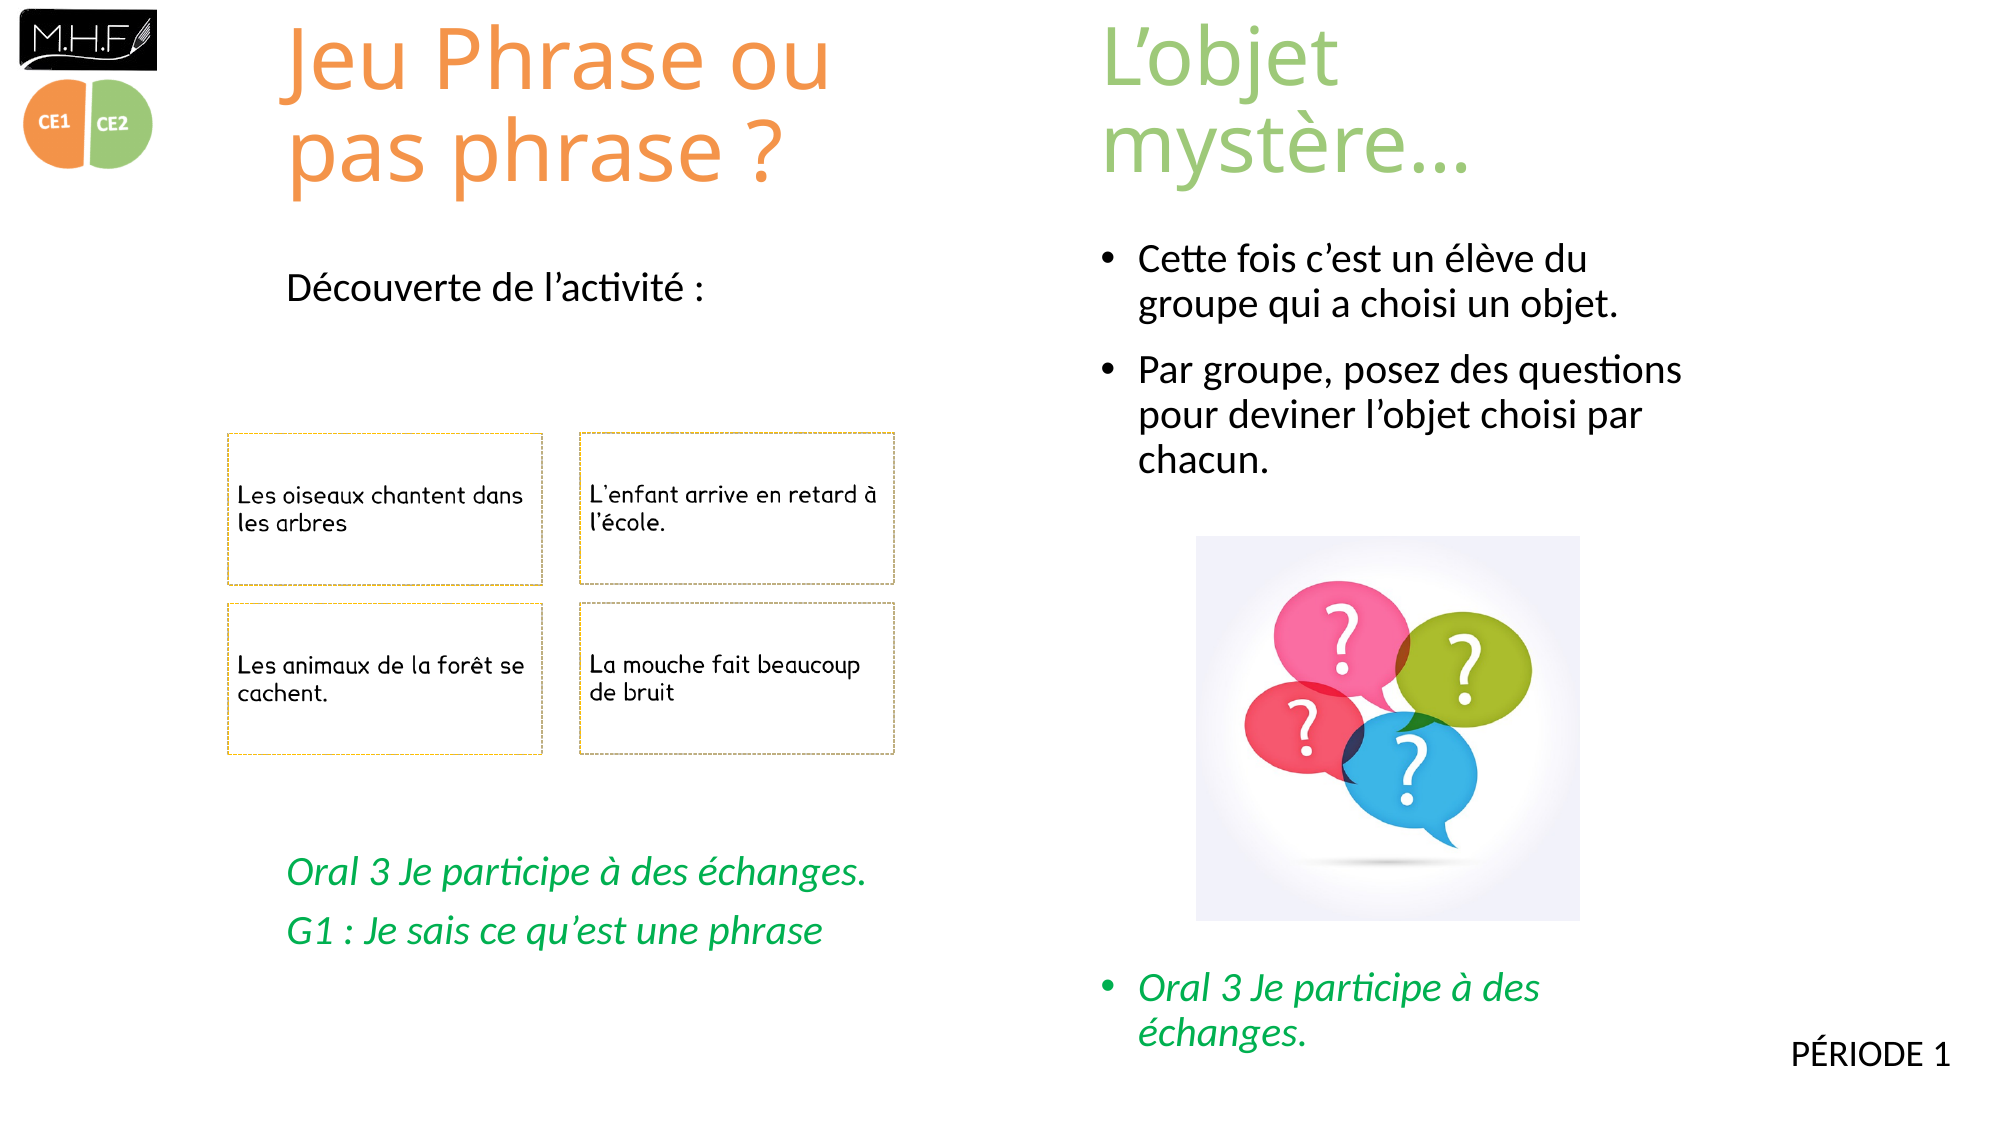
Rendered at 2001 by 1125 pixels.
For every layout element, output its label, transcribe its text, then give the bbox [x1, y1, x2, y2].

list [1196, 536, 1580, 921]
picture [1, 7, 177, 207]
text_box Cette fois c’est un élève du groupe qui a choisi un objet. Par groupe, posez des questions pour deviner l’objet choisi par chacun. Oral 3 Je participe à des échanges. [1085, 229, 1730, 1083]
text_box PÉRIODE 1 [1730, 1021, 1967, 1082]
text_box Découverte de l’activité : Oral 3 Je participe à des échanges. G1 : Je sais ce qu’est une phrase [271, 252, 916, 1022]
text_box L’objet mystère… [1085, 7, 1580, 199]
picture [223, 432, 898, 755]
title Jeu Phrase ou pas phrase ? [271, 7, 1000, 208]
